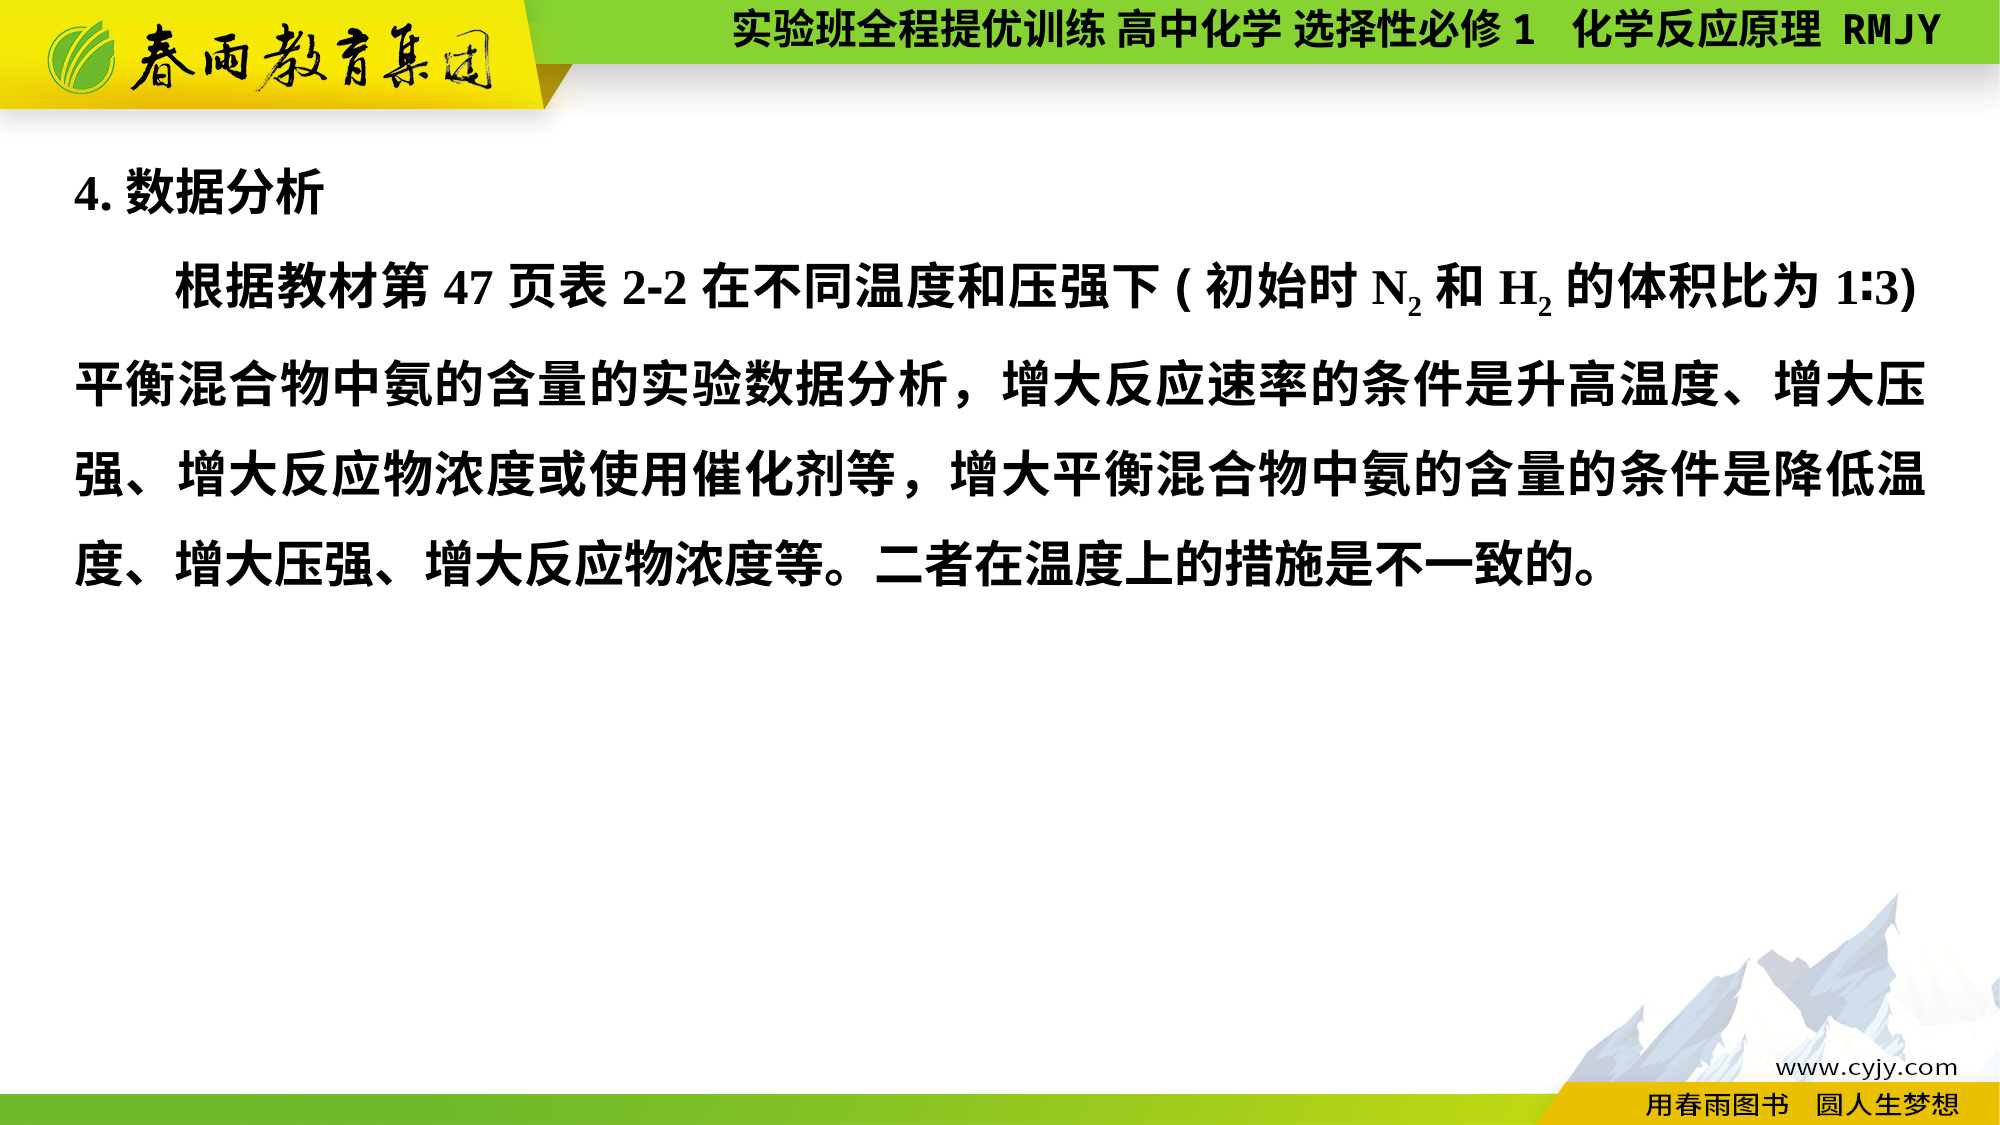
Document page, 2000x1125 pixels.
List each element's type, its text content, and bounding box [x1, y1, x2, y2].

picture [0, 0, 2000, 1125]
list 4.数据分析 根据教材第47页表2-2在不同温度和压强下(初始时N2和H2的体积比为1∶3)平衡混合物中氨的含量的实验数据分析，增大反应速率的条件是升高温度、增大压强、增大反应物浓度或使用催化剂等，增大平衡混合物中氨的含量的条件是降低温度、增大压强、增大反应物浓度等。二者在温度上的措施是不一致的。 [59, 122, 1944, 592]
